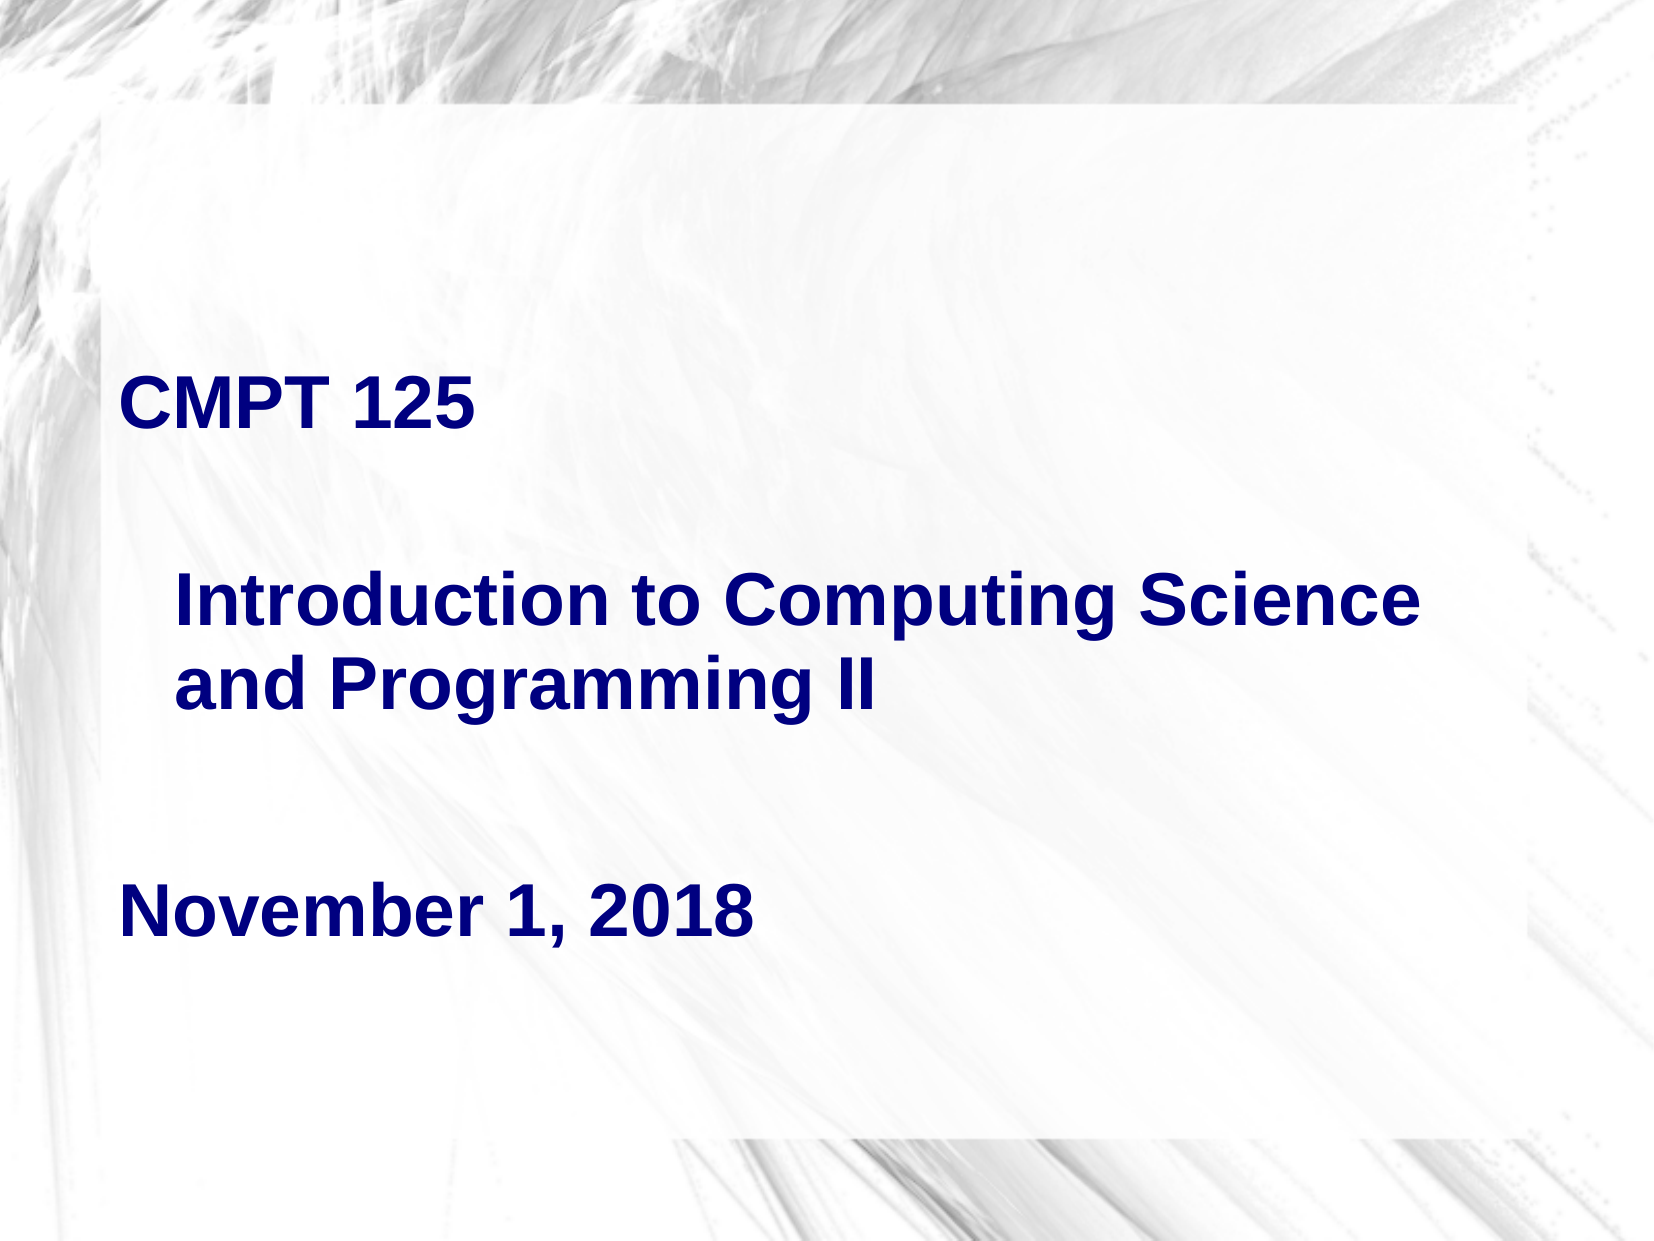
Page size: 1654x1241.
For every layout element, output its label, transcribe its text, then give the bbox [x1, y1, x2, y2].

picture [0, 0, 1654, 1241]
list CMPT 125 Introduction to Computing Science and Programming II November 1, 2018 [118, 236, 1571, 1171]
